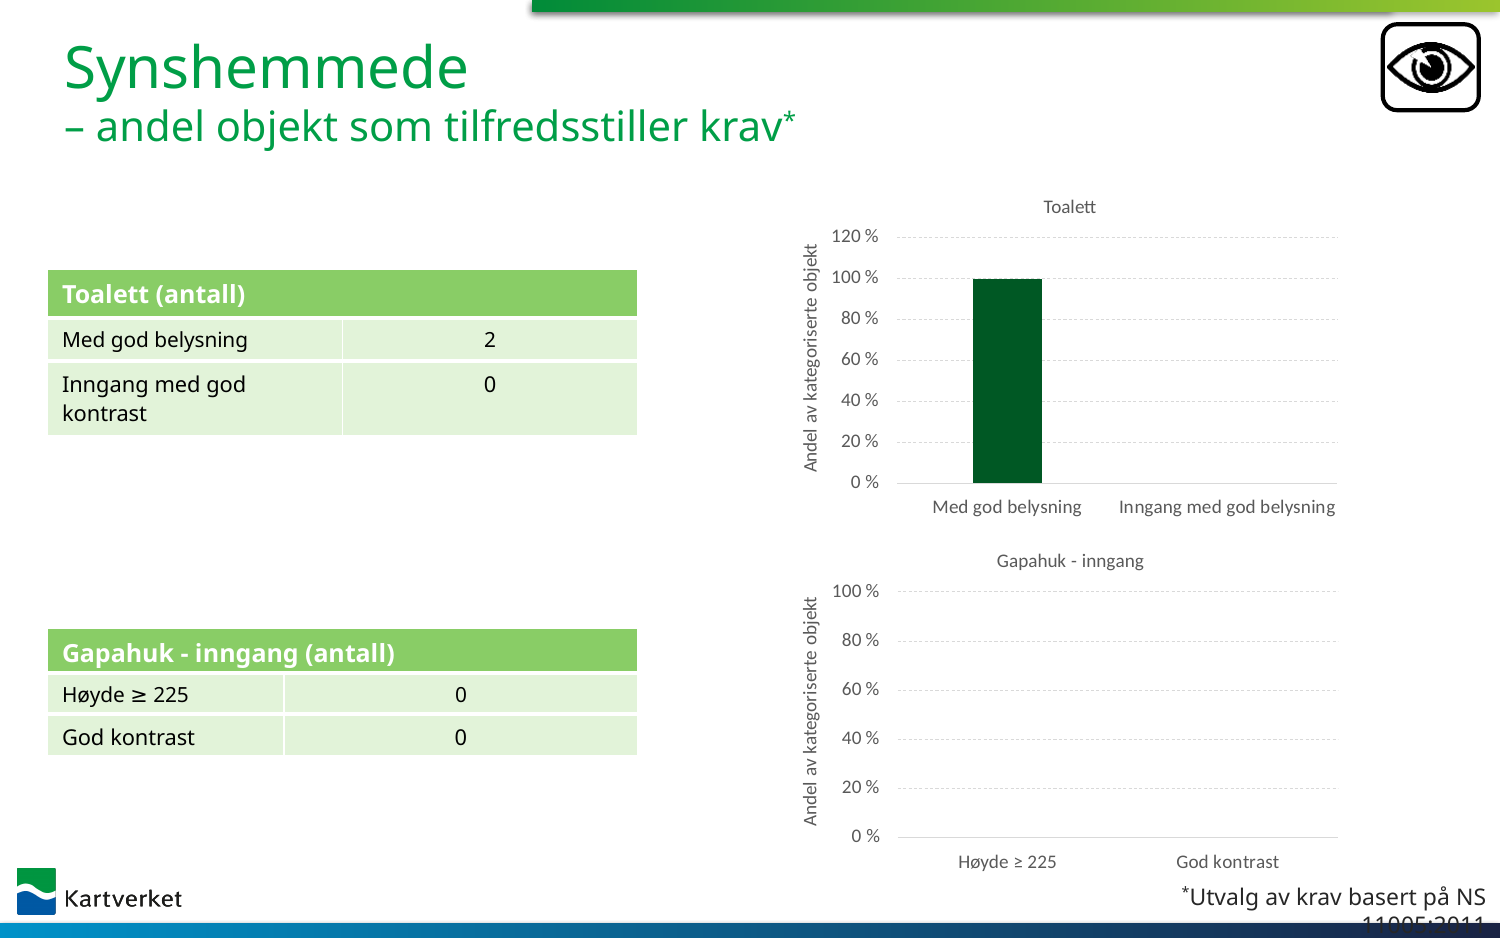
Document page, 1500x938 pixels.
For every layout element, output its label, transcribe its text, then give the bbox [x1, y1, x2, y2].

table_cell 0 [285, 716, 637, 755]
table_cell 2 [343, 320, 637, 359]
text_box Synshemmede – andel objekt som tilfredsstiller krav* [49, 24, 1431, 158]
picture [791, 187, 1348, 526]
picture [791, 541, 1349, 880]
table_cell Med god belysning [48, 320, 342, 359]
table_header Toalett (antall) [48, 270, 637, 316]
table_header Gapahuk - inngang (antall) [48, 629, 637, 671]
table_cell 0 [285, 675, 637, 712]
table_cell Inngang med god kontrast [48, 363, 342, 435]
table_cell 0 [343, 363, 637, 435]
table_cell Høyde ≥ 225 [48, 675, 283, 712]
text_box *Utvalg av krav basert på NS 11005:2011 [1068, 873, 1500, 938]
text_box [1382, 24, 1480, 111]
table_cell God kontrast [48, 716, 283, 755]
